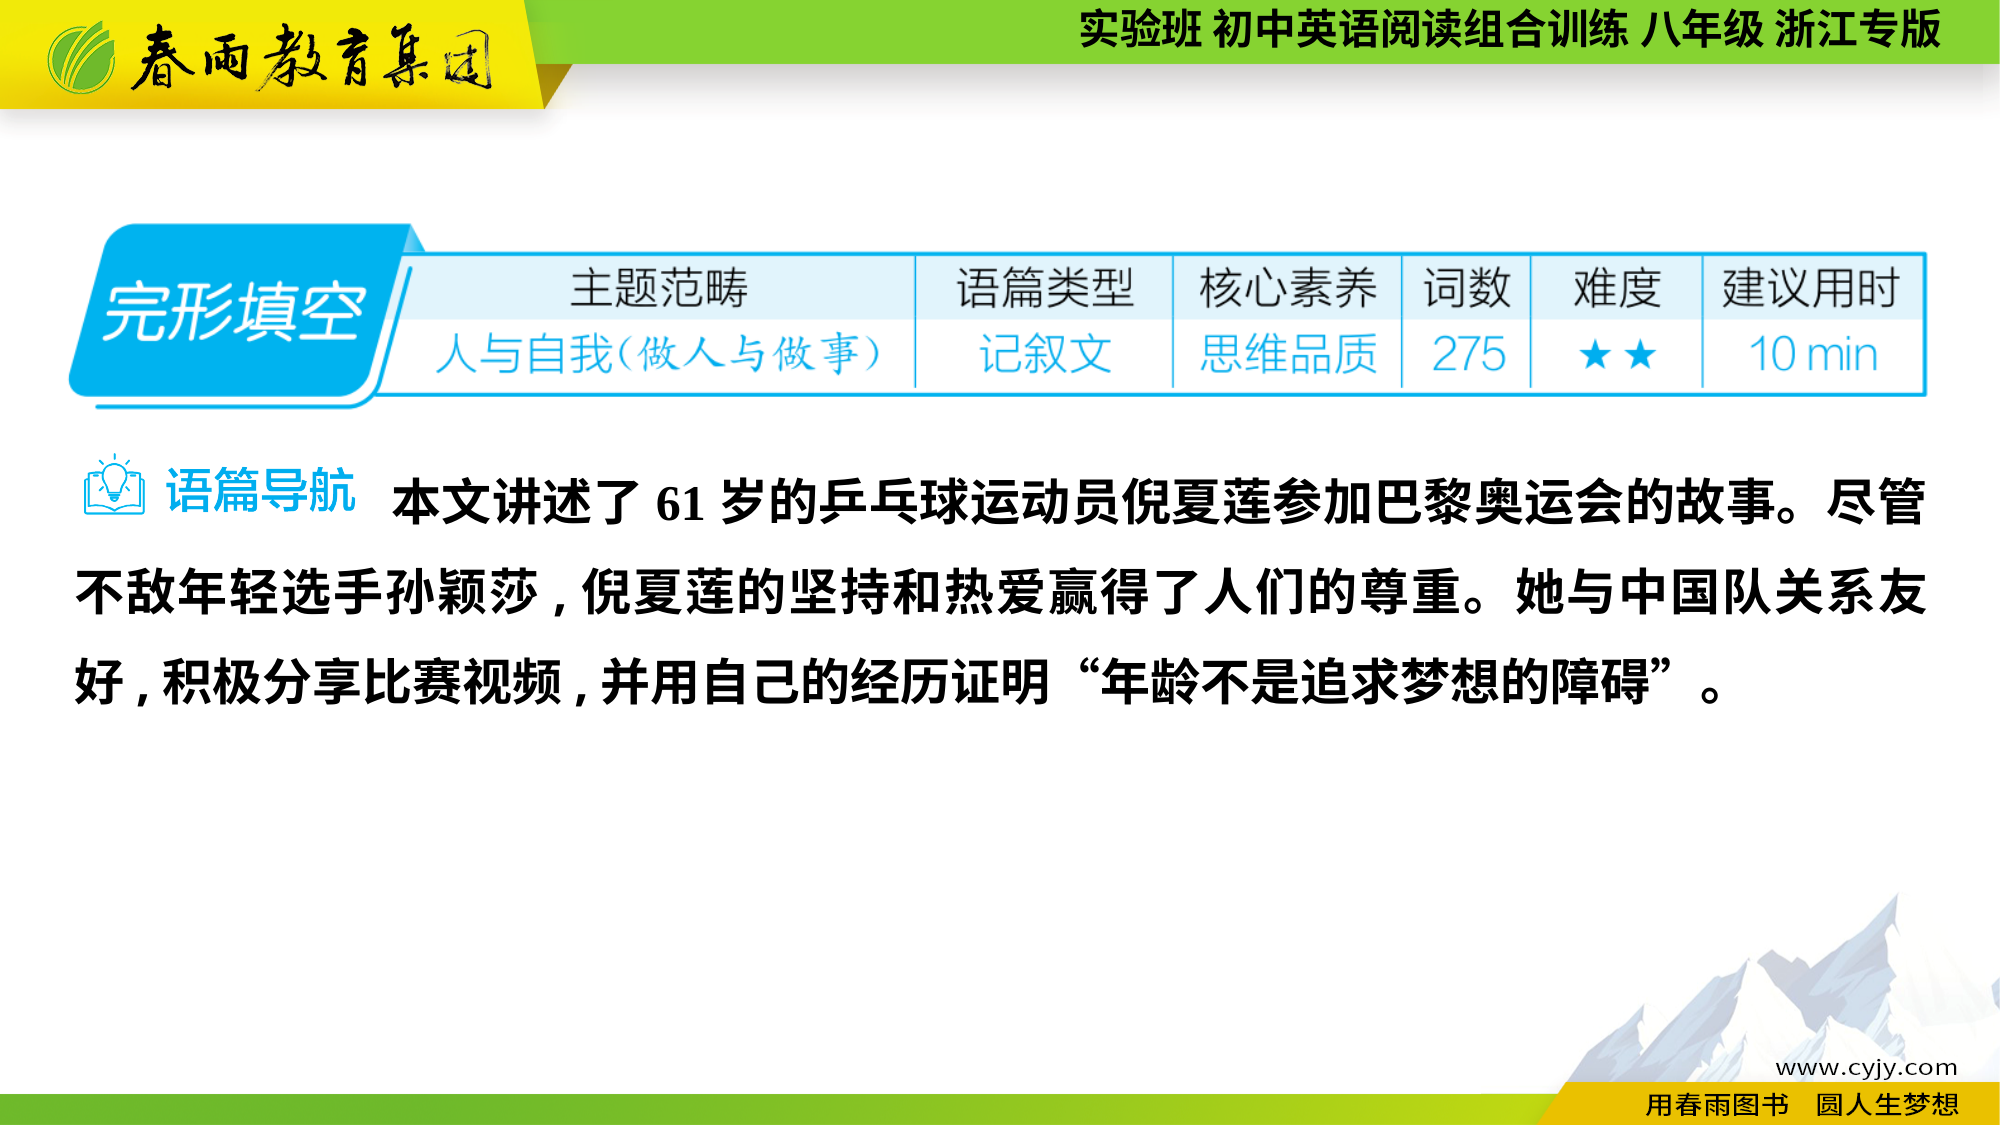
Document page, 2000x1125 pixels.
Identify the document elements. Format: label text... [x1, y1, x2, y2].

list 本文讲述了61岁的乒乓球运动员倪夏莲参加巴黎奥运会的故事。尽管不敌年轻选手孙颖莎,倪夏莲的坚持和热爱赢得了人们的尊重。她与中国队关系友好,积极分享比赛视频,并用自己的经历证明“年龄不是追求梦想的障碍”。 [59, 432, 1944, 710]
picture [0, 0, 2000, 1125]
